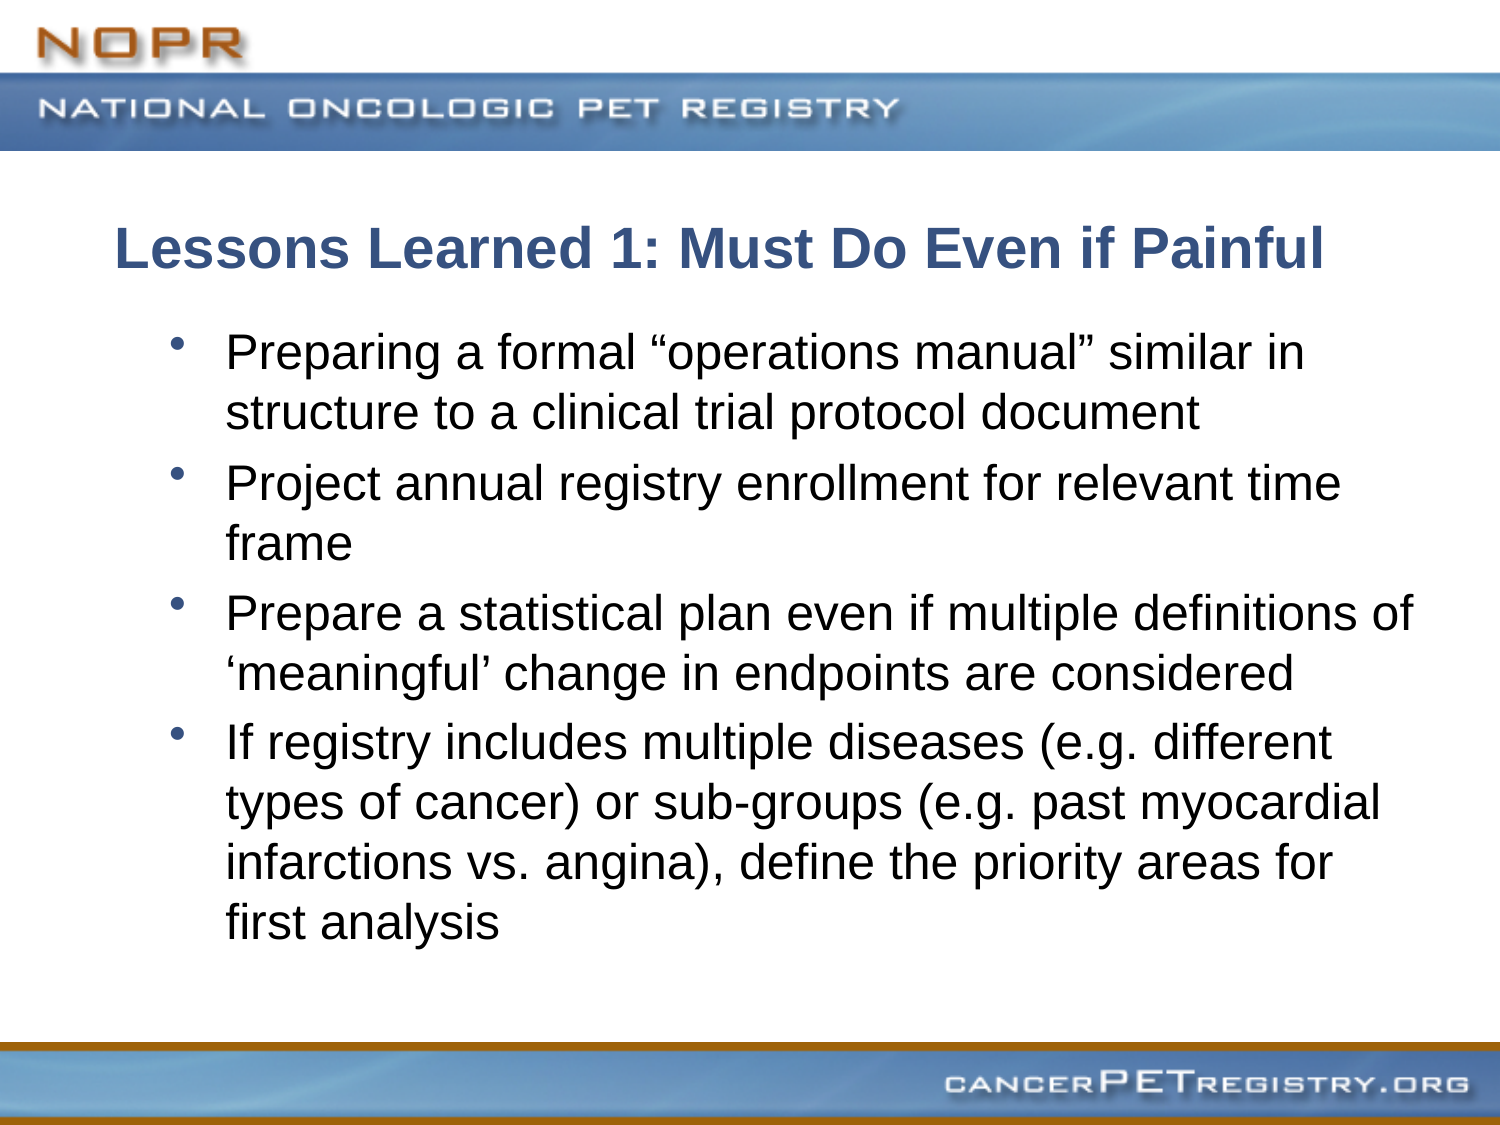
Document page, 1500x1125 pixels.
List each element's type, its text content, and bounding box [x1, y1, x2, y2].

list Preparing a formal “operations manual” similar in structure to a clinical trial protocol document Project annual registry enrollment for relevant time frame Prepare a statistical plan even if multiple definitions of ‘meaningful’ change in endpoints are considered If registry includes multiple diseases (e.g. different types of cancer) or sub-groups (e.g. past myocardial infarctions vs. angina), define the priority areas for first analysis [153, 312, 1442, 784]
title Lessons Learned 1: Must Do Even if Painful [99, 224, 1442, 326]
picture [0, 24, 1500, 151]
picture [0, 1042, 1500, 1125]
